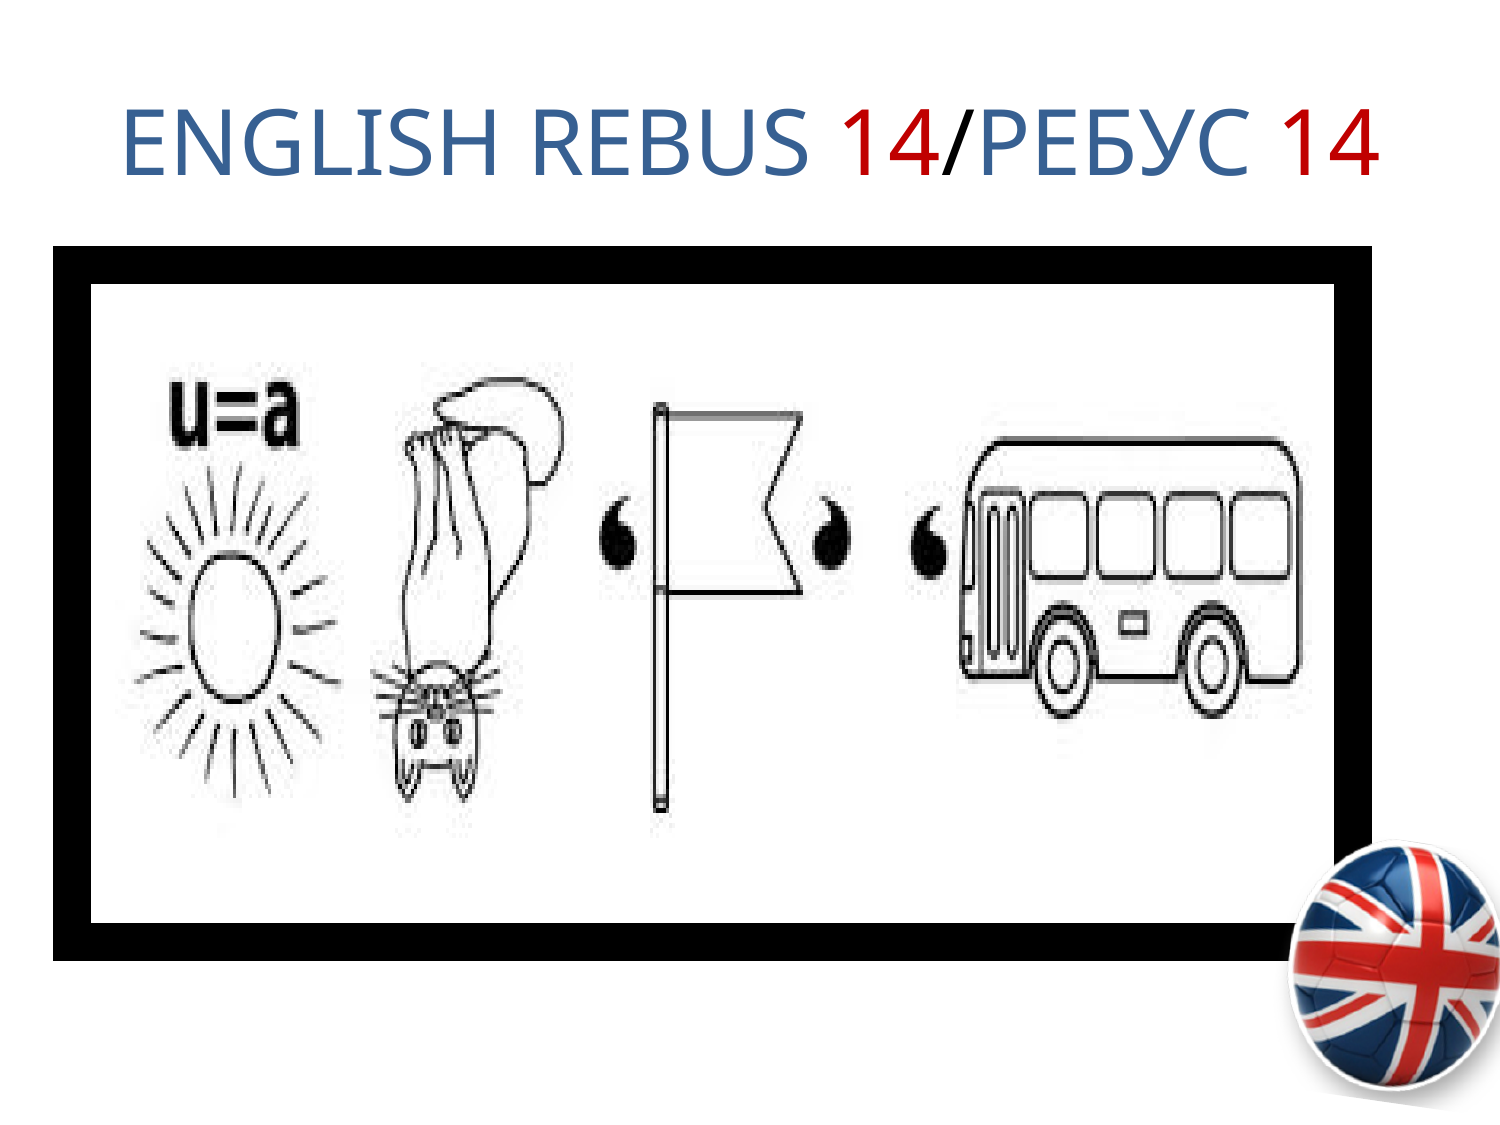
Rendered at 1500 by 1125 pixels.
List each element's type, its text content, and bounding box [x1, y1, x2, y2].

picture [1253, 830, 1500, 1119]
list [90, 283, 1335, 924]
title ENGLISH REBUS 14/РЕБУС 14 [75, 45, 1425, 233]
